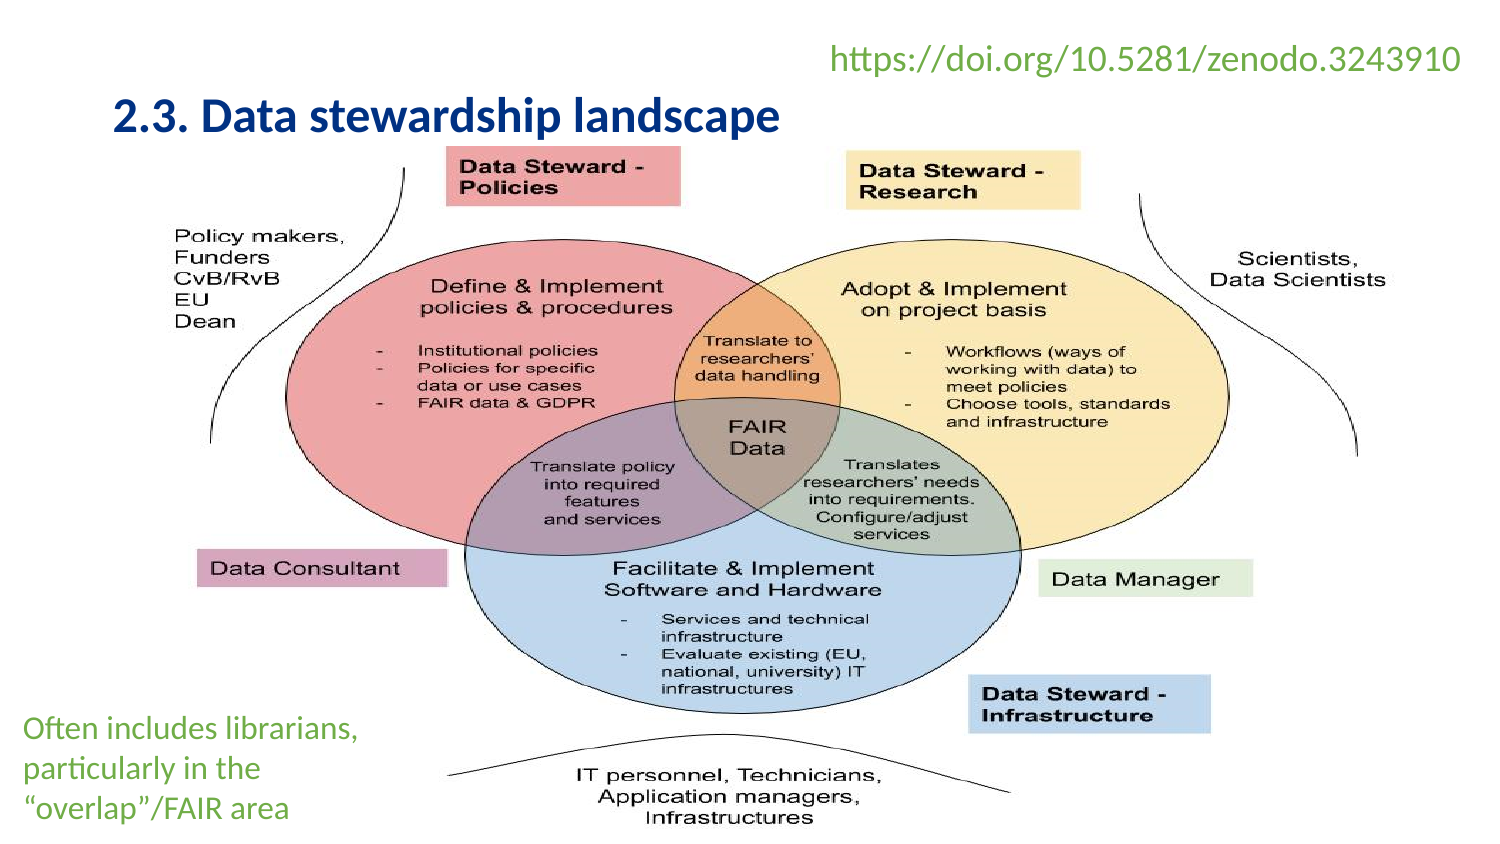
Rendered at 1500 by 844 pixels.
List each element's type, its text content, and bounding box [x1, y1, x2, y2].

text_box https://doi.org/10.5281/zenodo.3243910 [800, 0, 1500, 86]
picture [75, 145, 1441, 844]
text_box 2.3. Data stewardship landscape [101, 52, 1408, 144]
text_box Often includes librarians, particularly in the “overlap”/FAIR area [7, 691, 70, 798]
